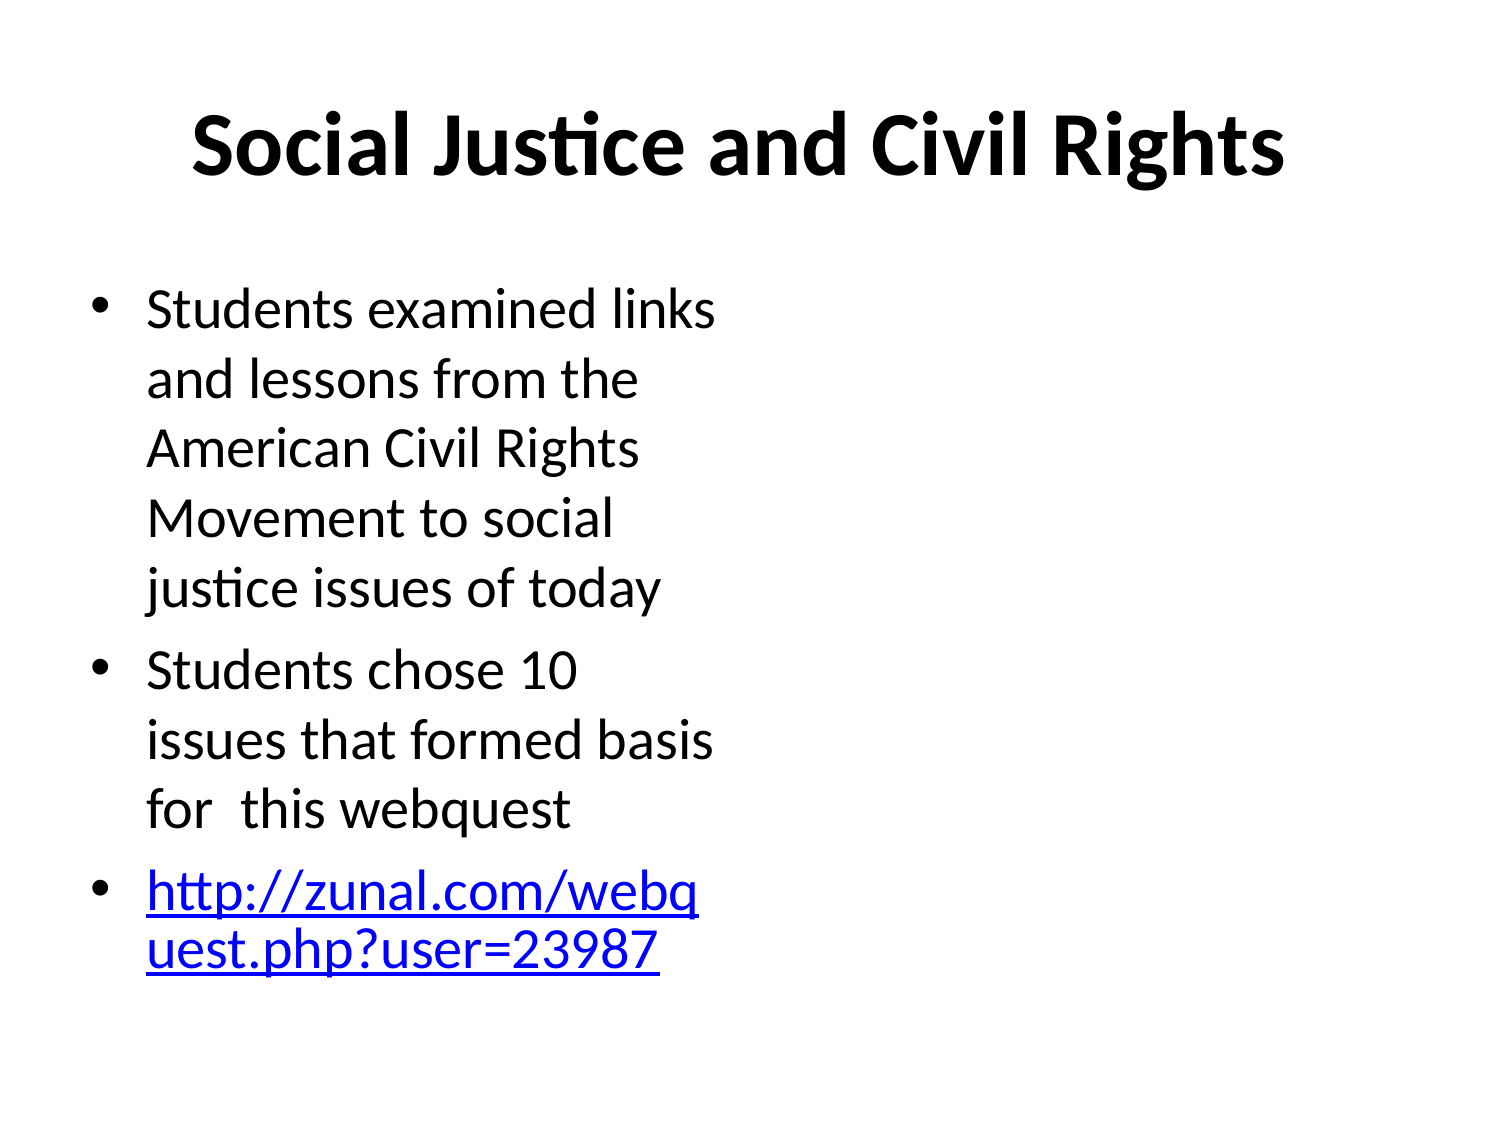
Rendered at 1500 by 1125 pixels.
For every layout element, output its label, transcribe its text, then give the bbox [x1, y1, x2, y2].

title Social Justice and Civil Rights [75, 45, 1425, 233]
list Students examined links and lessons from the American Civil Rights Movement to social justice issues of today Students chose 10 issues that formed basis for this webquest http://zunal.com/webquest.php?user=23987 [75, 262, 738, 1005]
